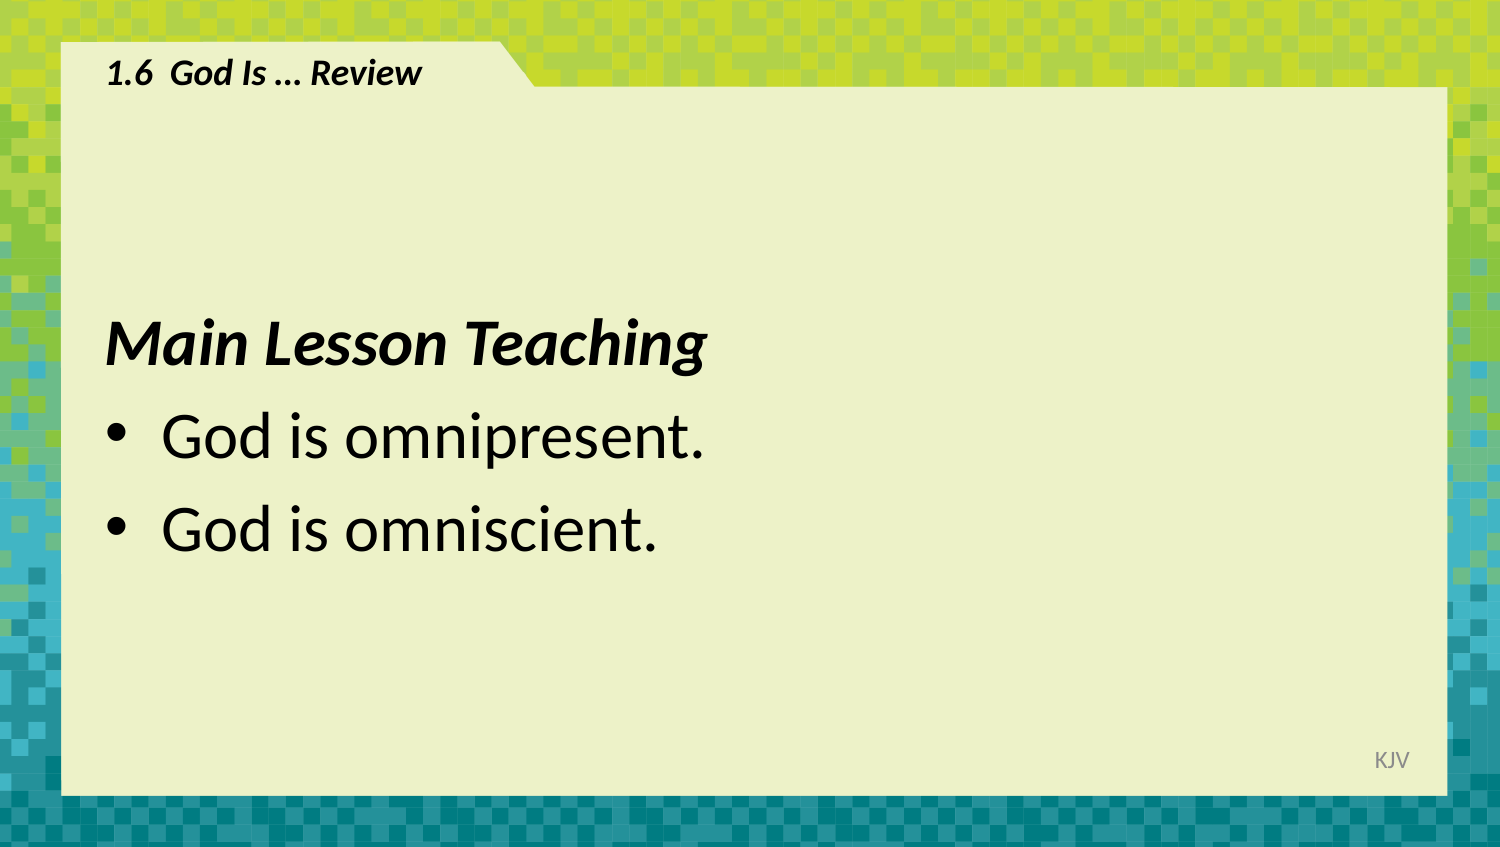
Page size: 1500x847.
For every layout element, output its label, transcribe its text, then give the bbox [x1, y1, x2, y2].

picture [0, 0, 1500, 847]
footer KJV [950, 736, 1425, 782]
title 1.6 God Is … Review [89, 33, 1420, 108]
list Main Lesson Teaching God is omnipresent. God is omniscient. [89, 141, 1403, 722]
